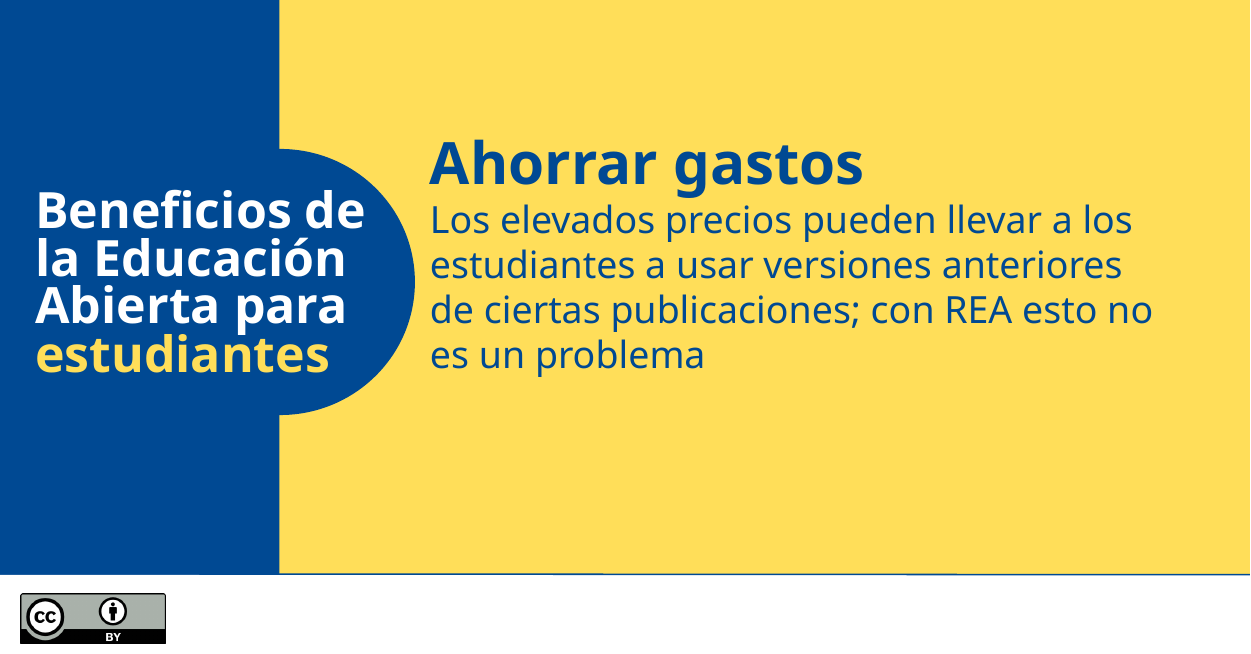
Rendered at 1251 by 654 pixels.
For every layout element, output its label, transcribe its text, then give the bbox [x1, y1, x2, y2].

text_box Ahorrar gastos Los elevados precios pueden llevar a los estudiantes a usar versiones anteriores de ciertas publicaciones; con REA esto no es un problema [414, 110, 1185, 480]
text_box [403, 227, 414, 337]
picture [20, 592, 166, 645]
text_box [212, 397, 348, 416]
text_box [0, 0, 280, 573]
text_box [0, 582, 1250, 654]
text_box Beneficios de la Educación Abierta para estudiantes [20, 174, 403, 397]
text_box [201, 148, 359, 174]
